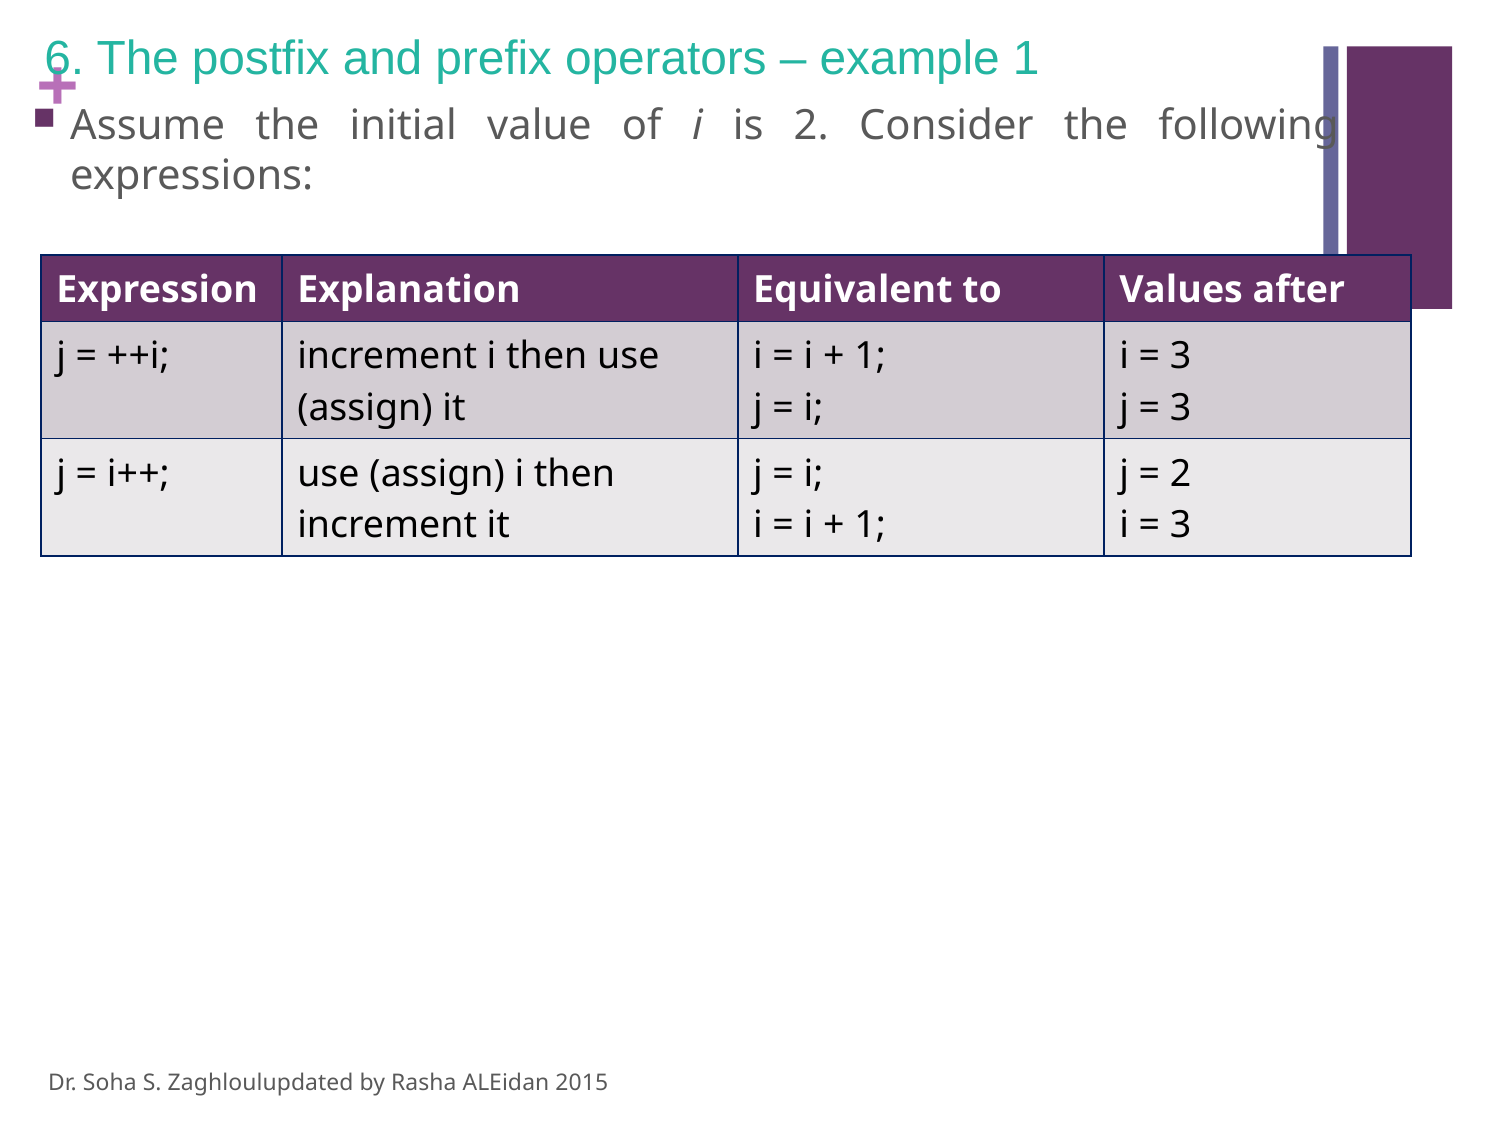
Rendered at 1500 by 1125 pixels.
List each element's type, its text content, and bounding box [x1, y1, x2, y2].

list Assume the initial value of i is 2. Consider the following expressions: [17, 90, 1355, 1094]
table_cell i = i + 1; j = i; [739, 322, 1103, 438]
title 6. The postfix and prefix operators – example 1 [29, 19, 1412, 93]
table_header Equivalent to [739, 256, 1103, 321]
table_cell increment i then use (assign) it [283, 322, 737, 438]
footer Dr. Soha S. Zaghloul updated by Rasha ALEidan 2015 [33, 1053, 1038, 1114]
table_header Expression [42, 256, 281, 321]
table_cell use (assign) i then increment it [283, 439, 737, 555]
table_header Explanation [283, 256, 737, 321]
table_cell j = i++; [42, 439, 281, 555]
table_cell j = ++i; [42, 322, 281, 438]
table_cell j = 2 i = 3 [1105, 439, 1410, 555]
table_header Values after [1105, 256, 1410, 321]
table_cell j = i; i = i + 1; [739, 439, 1103, 555]
table_cell i = 3 j = 3 [1105, 322, 1410, 438]
